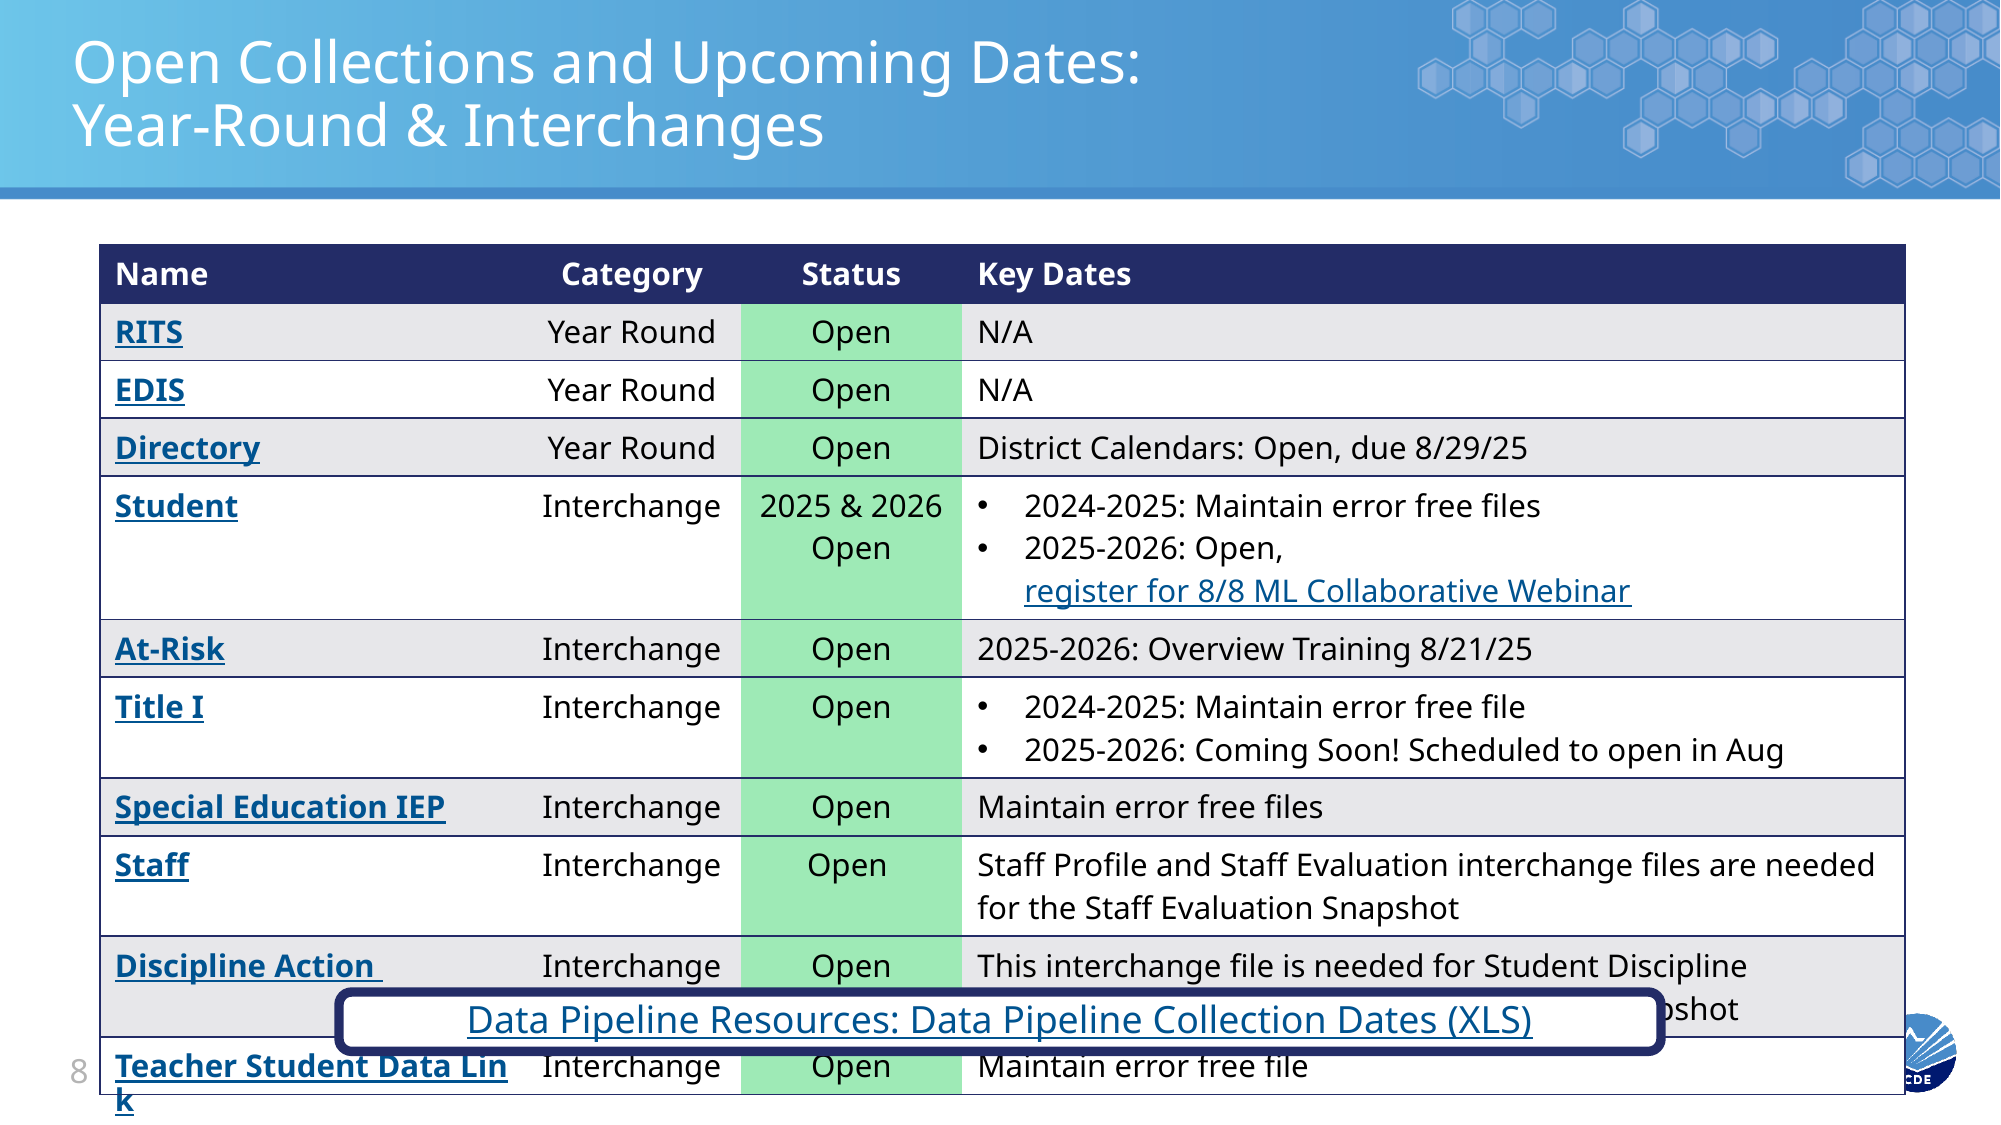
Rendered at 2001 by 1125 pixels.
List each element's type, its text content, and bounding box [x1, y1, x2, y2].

table_cell Teacher Student Data Link [101, 1038, 523, 1094]
table_header Key Dates [962, 246, 1904, 302]
text_box Data Pipeline Resources: Data Pipeline Collection Dates (XLS) [337, 990, 1663, 1053]
table_cell District Calendars: Open, due 8/29/25 [962, 419, 1904, 475]
table_cell EDIS [101, 361, 523, 417]
table_cell Open [741, 419, 962, 475]
table_cell This interchange file is needed for Student Discipline Snapshot and Special Education Discipline Snapshot [962, 937, 1904, 1036]
table_header Name [101, 246, 523, 302]
table_cell Year Round [523, 419, 741, 475]
picture [1906, 1012, 1957, 1093]
table_cell Title I [101, 678, 523, 777]
title Open Collections and Upcoming Dates: Year-Round & Interchanges [72, 33, 1396, 182]
table_cell 2025-2026: Overview Training 8/21/25 [962, 620, 1904, 676]
table_cell Interchange [523, 620, 741, 676]
table_cell Staff [101, 837, 523, 935]
table_cell Directory [101, 419, 523, 475]
table_cell At-Risk [101, 620, 523, 676]
slide_number 8 [54, 1042, 191, 1103]
table_cell 2025 & 2026 Open [741, 477, 962, 619]
table_cell Staff Profile and Staff Evaluation interchange files are needed for the Staff Evaluation Snapshot [962, 837, 1904, 935]
table_cell RITS [101, 304, 523, 360]
table_cell Interchange [523, 1053, 741, 1094]
table_cell Open [741, 620, 962, 676]
table_cell Discipline Action [101, 937, 523, 1036]
table_cell Special Education IEP [101, 779, 523, 835]
picture [0, 0, 2000, 200]
table_cell N/A [962, 304, 1904, 360]
table_cell Interchange [523, 779, 741, 835]
table_header Category [523, 246, 741, 302]
table_cell Interchange [523, 837, 741, 935]
table_cell Interchange [523, 678, 741, 777]
table_cell Year Round [523, 304, 741, 360]
table_cell Open [741, 779, 962, 835]
table_cell Maintain error free files [962, 779, 1904, 835]
table_cell Open [741, 678, 962, 777]
table_cell N/A [962, 361, 1904, 417]
table_cell Open [741, 304, 962, 360]
table_cell Open [741, 937, 962, 990]
table_cell Interchange [523, 477, 741, 619]
table_cell Interchange [523, 937, 741, 990]
table_cell Year Round [523, 361, 741, 417]
table_cell Maintain error free file [962, 1038, 1904, 1094]
table_header Status [741, 246, 962, 302]
table_cell Open [741, 361, 962, 417]
table_cell 2024-2025: Maintain error free file 2025-2026: Coming Soon! Scheduled to open in Aug [962, 678, 1904, 777]
table_cell Open [741, 1053, 962, 1094]
table_cell 2024-2025: Maintain error free files 2025-2026: Open, register for 8/8 ML Collaborative Webinar [962, 477, 1904, 619]
table_cell Open [741, 837, 962, 935]
table_cell Student [101, 477, 523, 619]
